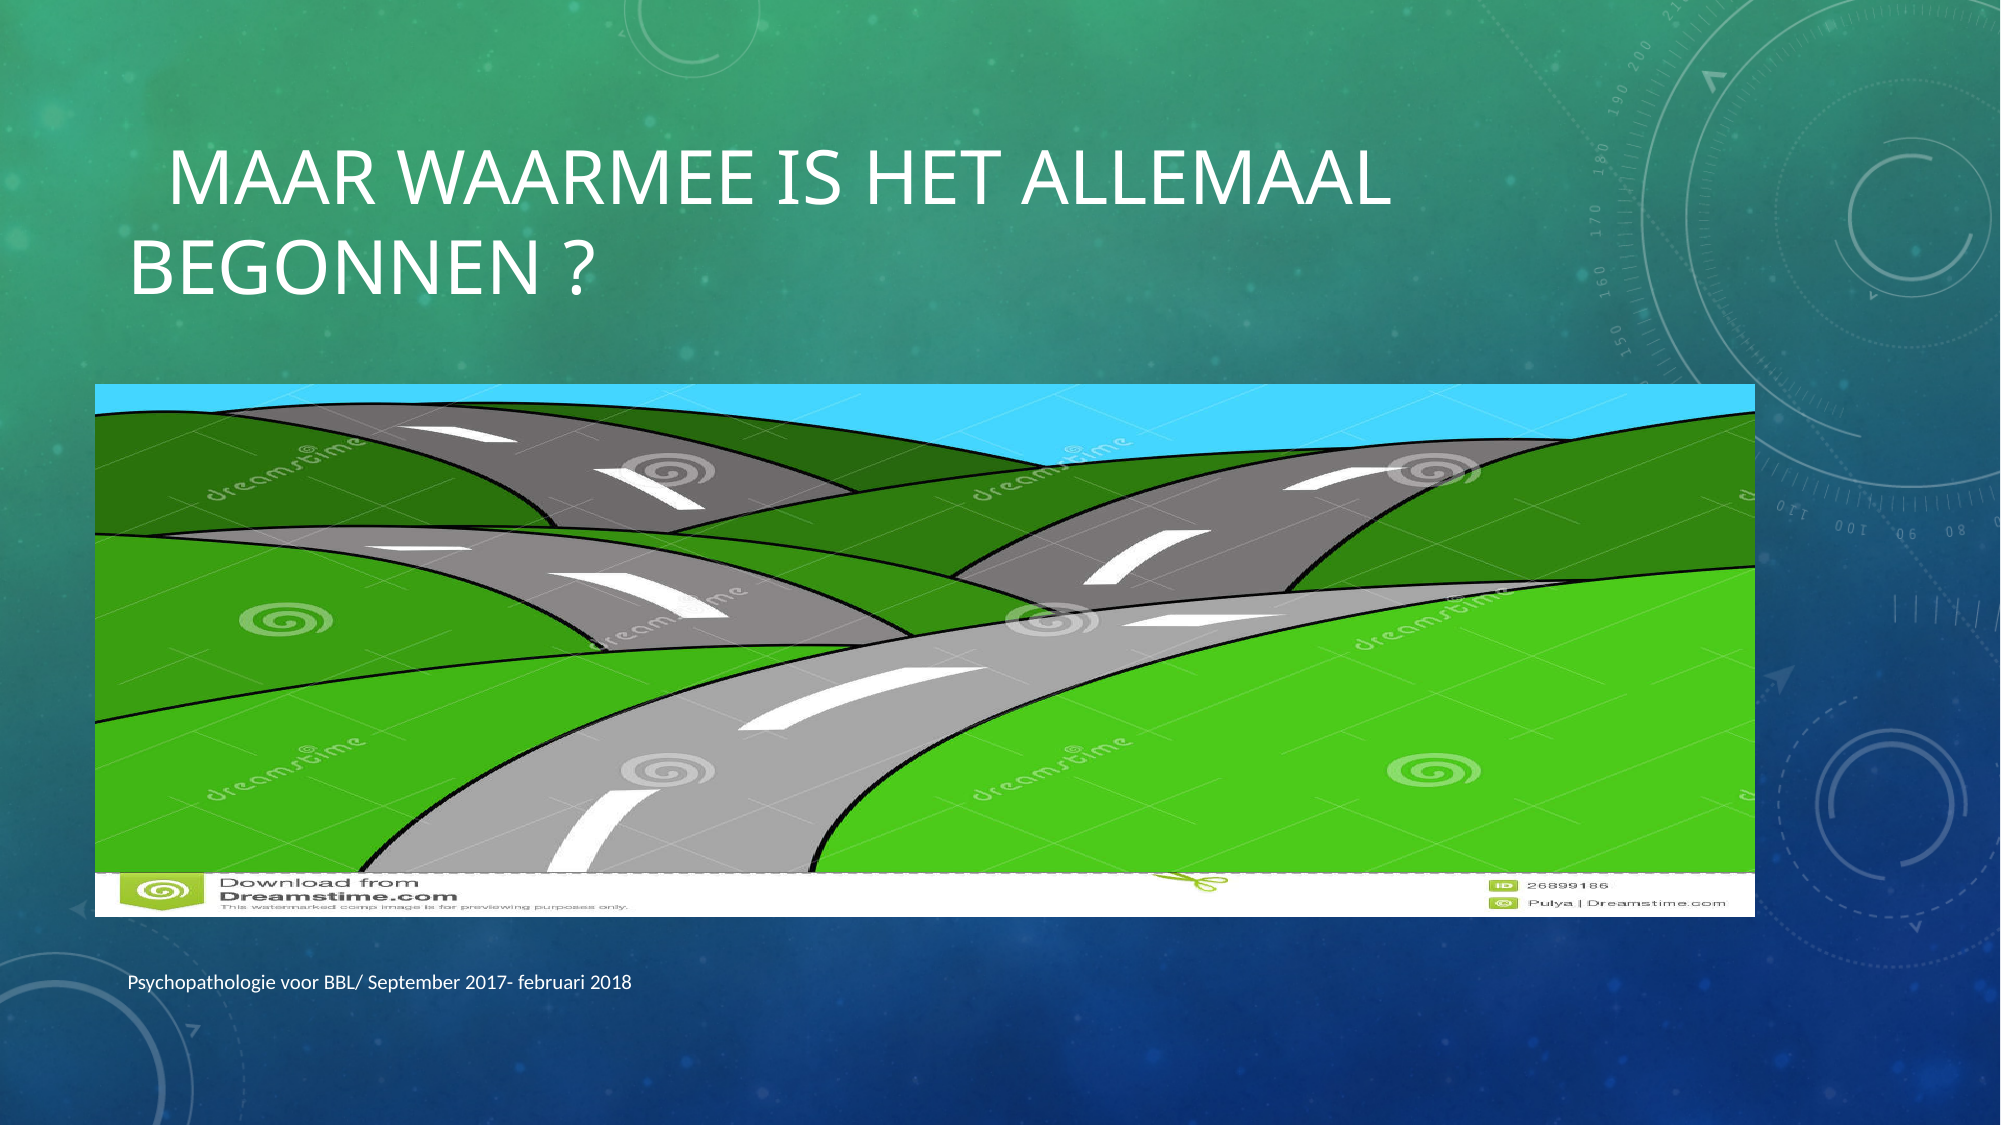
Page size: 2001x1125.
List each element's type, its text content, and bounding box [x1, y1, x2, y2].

picture [0, 0, 2001, 1125]
title Maar waarmee is het allemaal begonnen ? [112, 99, 1775, 339]
footer Psychopathologie voor BBL/ September 2017- februari 2018 [112, 963, 1397, 1025]
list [95, 384, 1755, 918]
